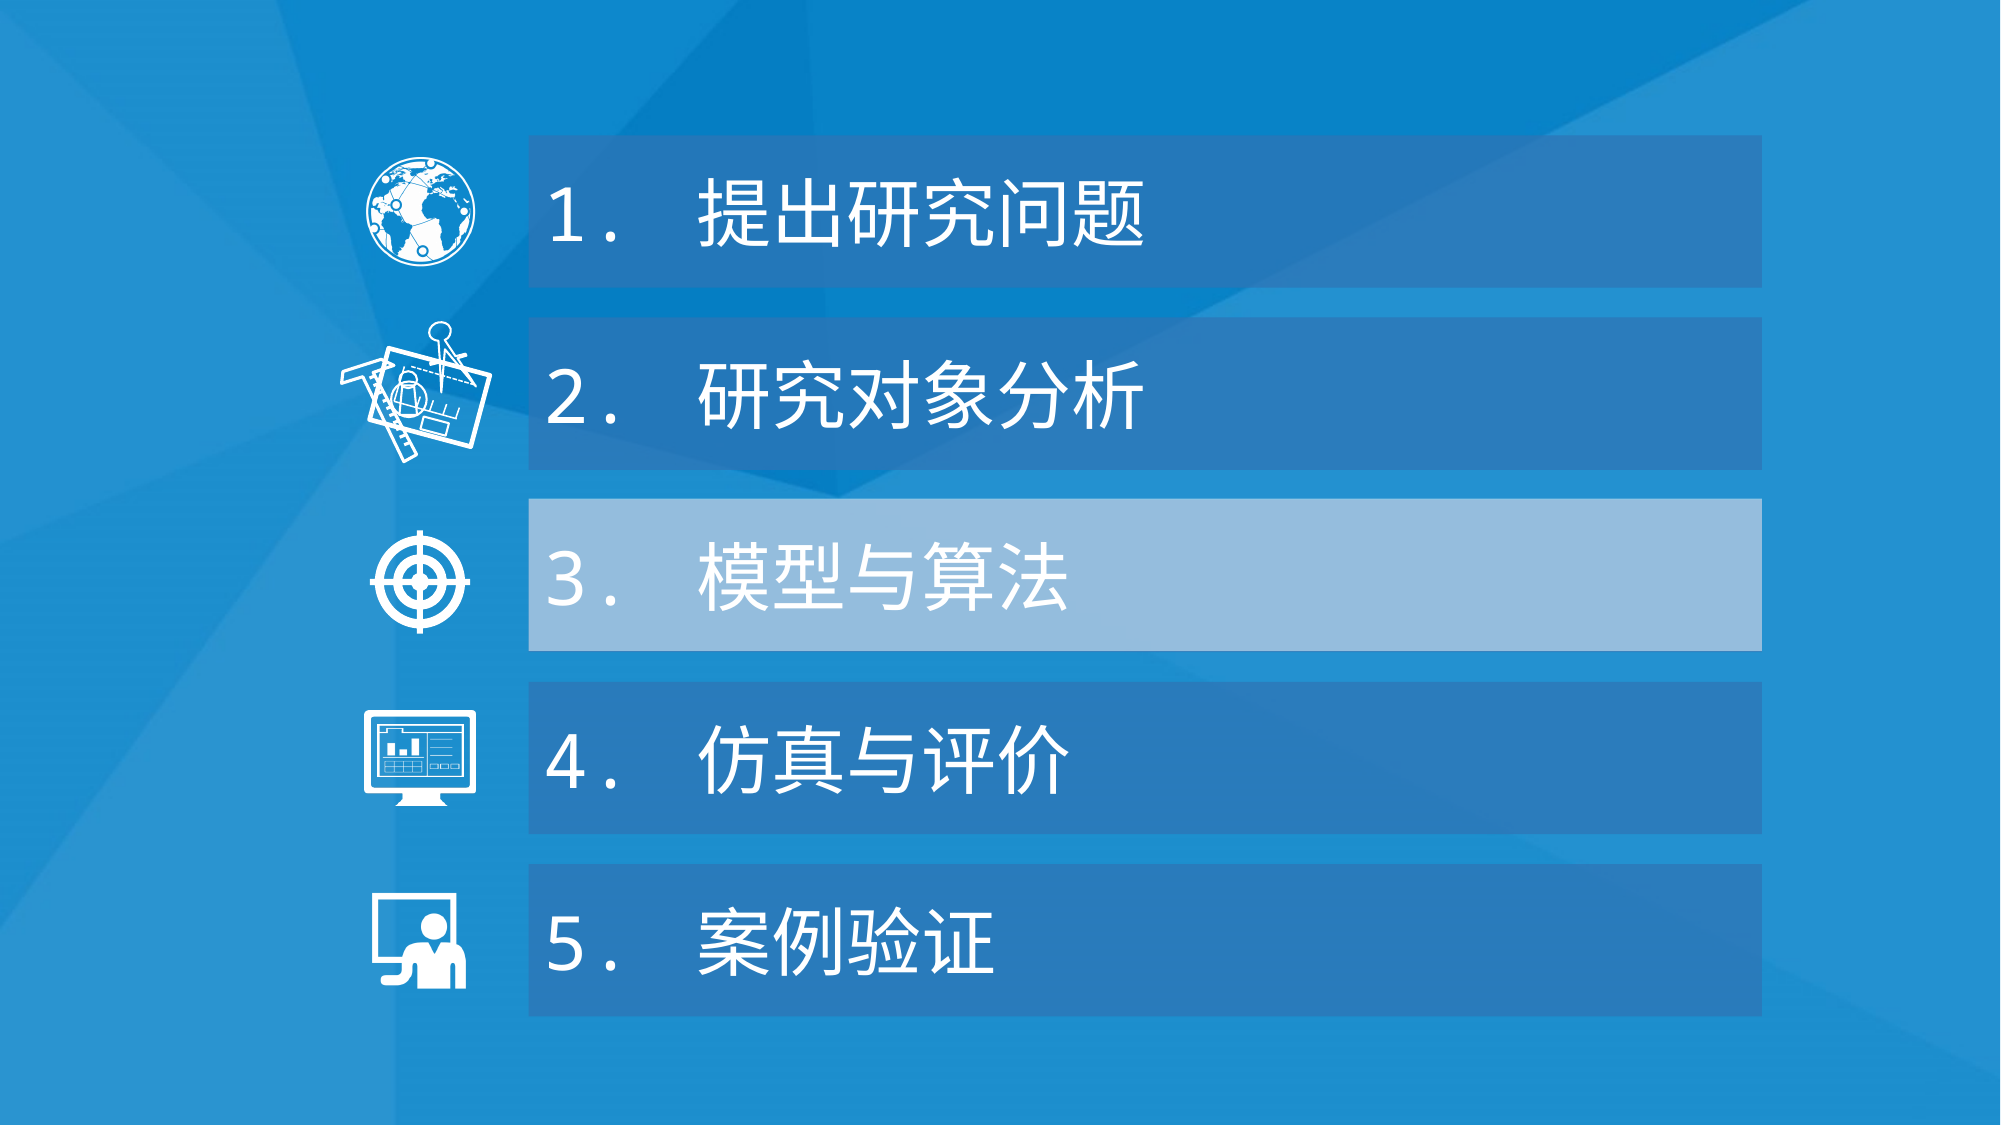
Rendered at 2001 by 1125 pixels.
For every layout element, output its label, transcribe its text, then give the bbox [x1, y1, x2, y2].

text_box 2. 研究对象分析 [528, 317, 1762, 470]
text_box [528, 498, 1762, 652]
text_box [369, 530, 471, 634]
text_box 5. 案例验证 [528, 864, 1762, 1017]
text_box 4. 仿真与评价 [528, 681, 1762, 835]
picture [0, 0, 2001, 1125]
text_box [315, 287, 522, 501]
text_box 1. 提出研究问题 [528, 135, 1762, 288]
